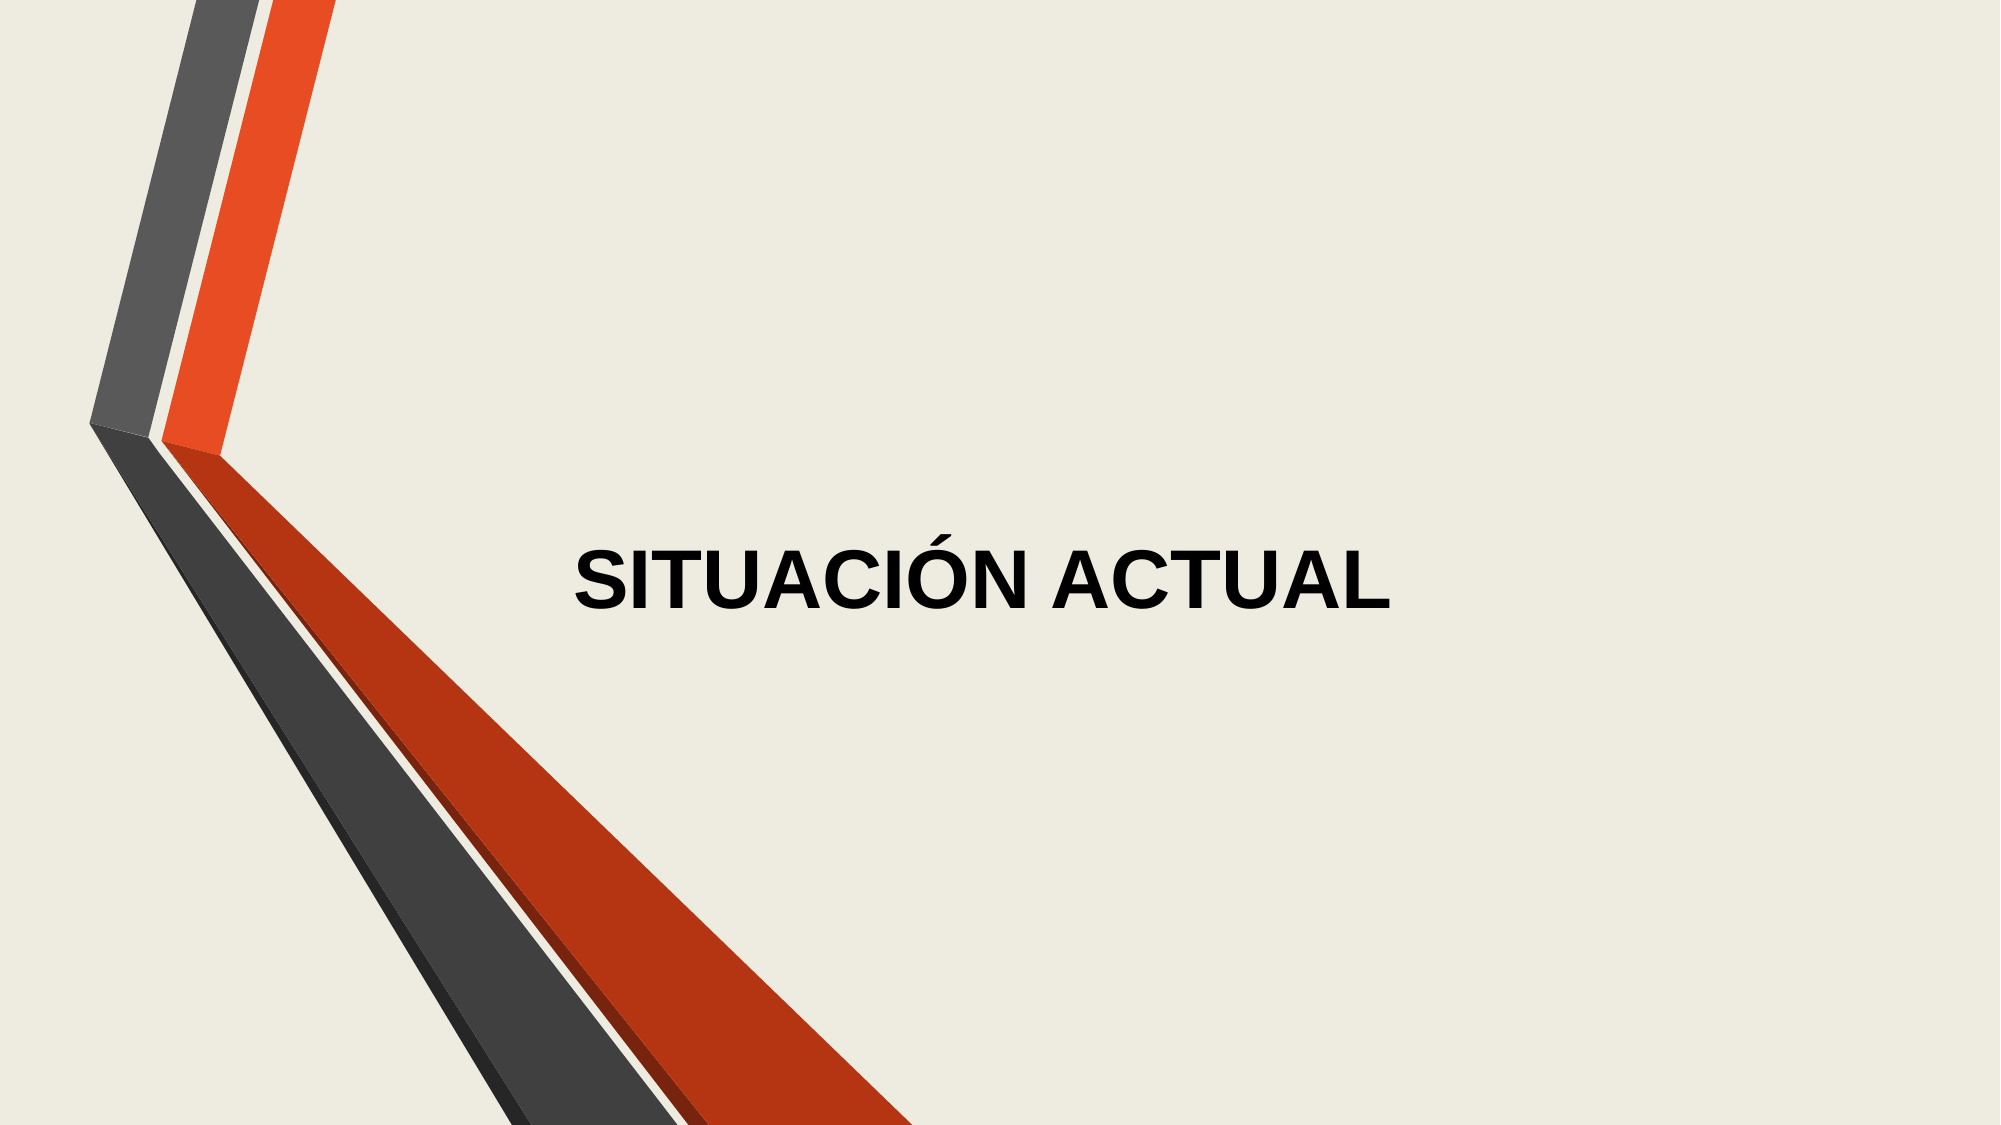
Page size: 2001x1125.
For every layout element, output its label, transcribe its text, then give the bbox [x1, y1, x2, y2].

text_box SITUACIÓN ACTUAL [558, 500, 1439, 632]
